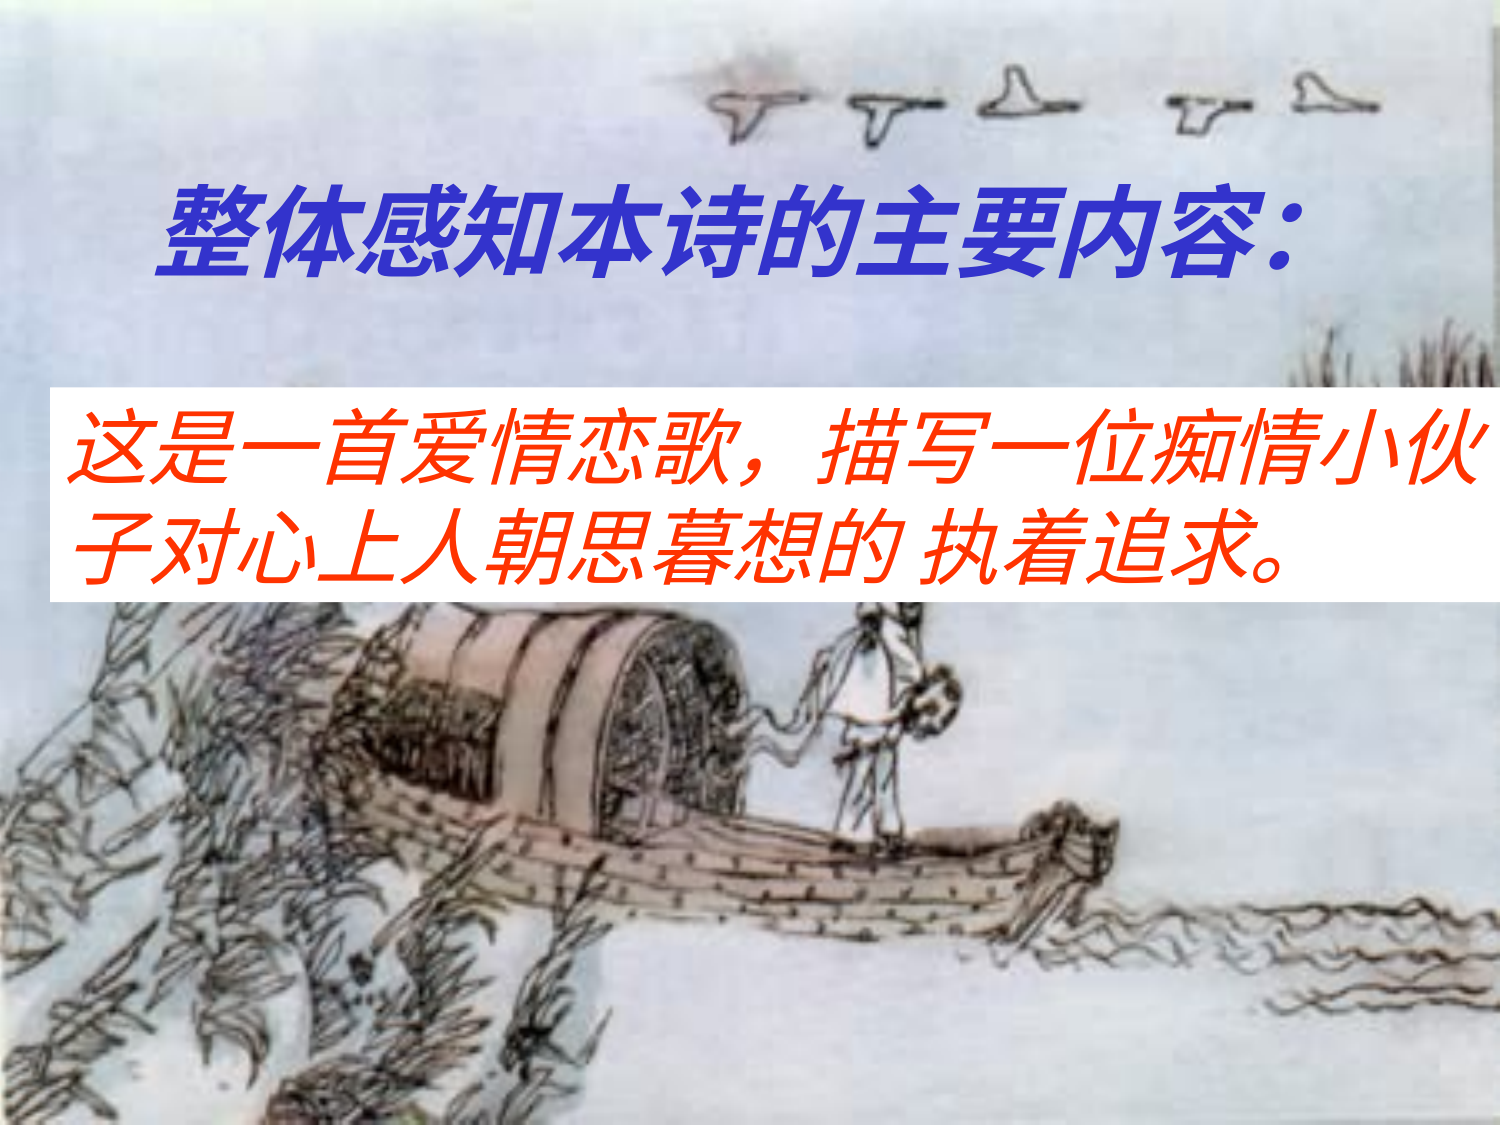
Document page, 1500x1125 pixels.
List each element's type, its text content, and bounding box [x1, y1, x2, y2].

text_box 整体感知本诗的主要内容： [137, 162, 1500, 298]
picture [0, 0, 1500, 1125]
text_box 这是一首爱情恋歌，描写一位痴情小伙子对心上人朝思暮想的 执着追求。 [50, 387, 1500, 603]
